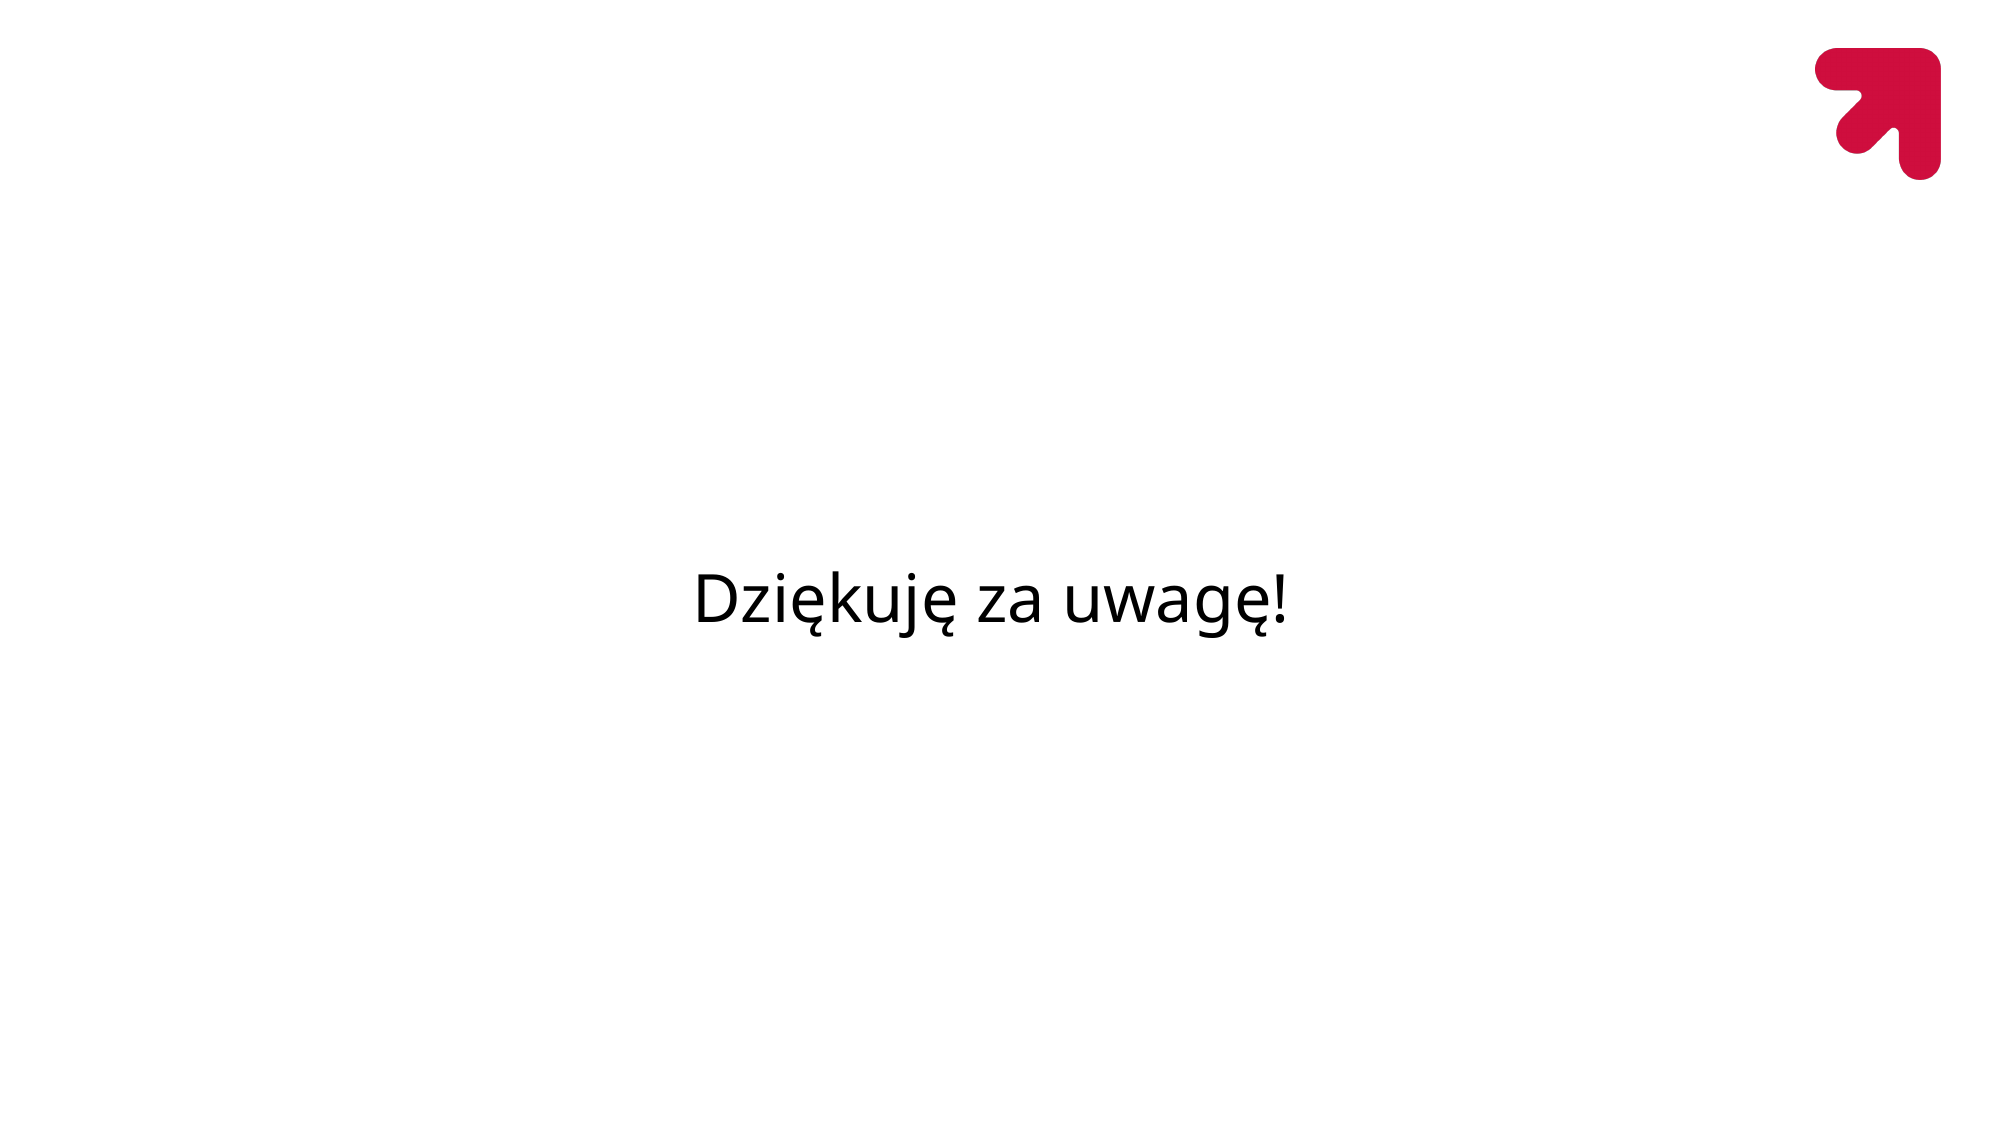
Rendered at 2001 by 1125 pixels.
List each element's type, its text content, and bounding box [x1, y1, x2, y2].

picture [1814, 48, 1942, 180]
list Dziękuję za uwagę! [137, 299, 1863, 1014]
